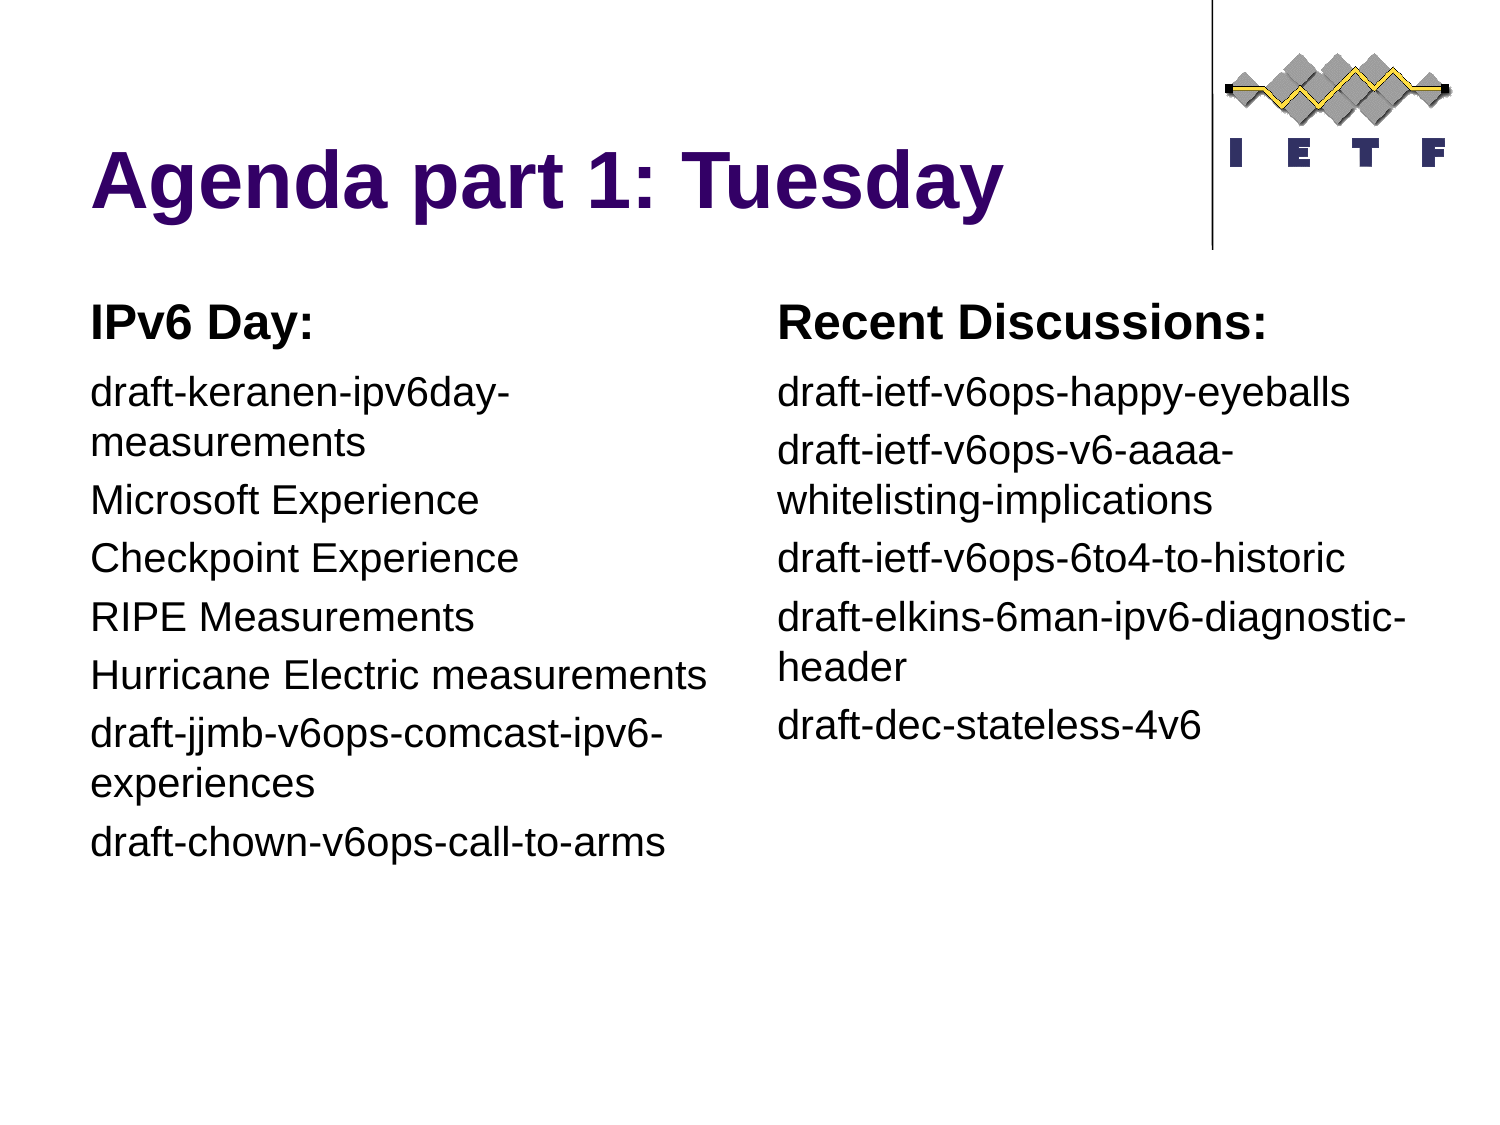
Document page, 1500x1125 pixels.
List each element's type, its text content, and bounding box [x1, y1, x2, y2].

title Agenda part 1: Tuesday [74, 44, 1426, 233]
list Recent Discussions: [761, 251, 1426, 356]
picture [1212, 37, 1463, 181]
list draft-ietf-v6ops-happy-eyeballs draft-ietf-v6ops-v6-aaaa-whitelisting-implications draft-ietf-v6ops-6to4-to-historic draft-elkins-6man-ipv6-diagnostic-header draft-dec-stateless-4v6 [761, 356, 1426, 1006]
list IPv6 Day: [74, 251, 738, 356]
list draft-keranen-ipv6day-measurements Microsoft Experience Checkpoint Experience RIPE Measurements Hurricane Electric measurements draft-jjmb-v6ops-comcast-ipv6-experiences draft-chown-v6ops-call-to-arms [74, 356, 738, 1006]
